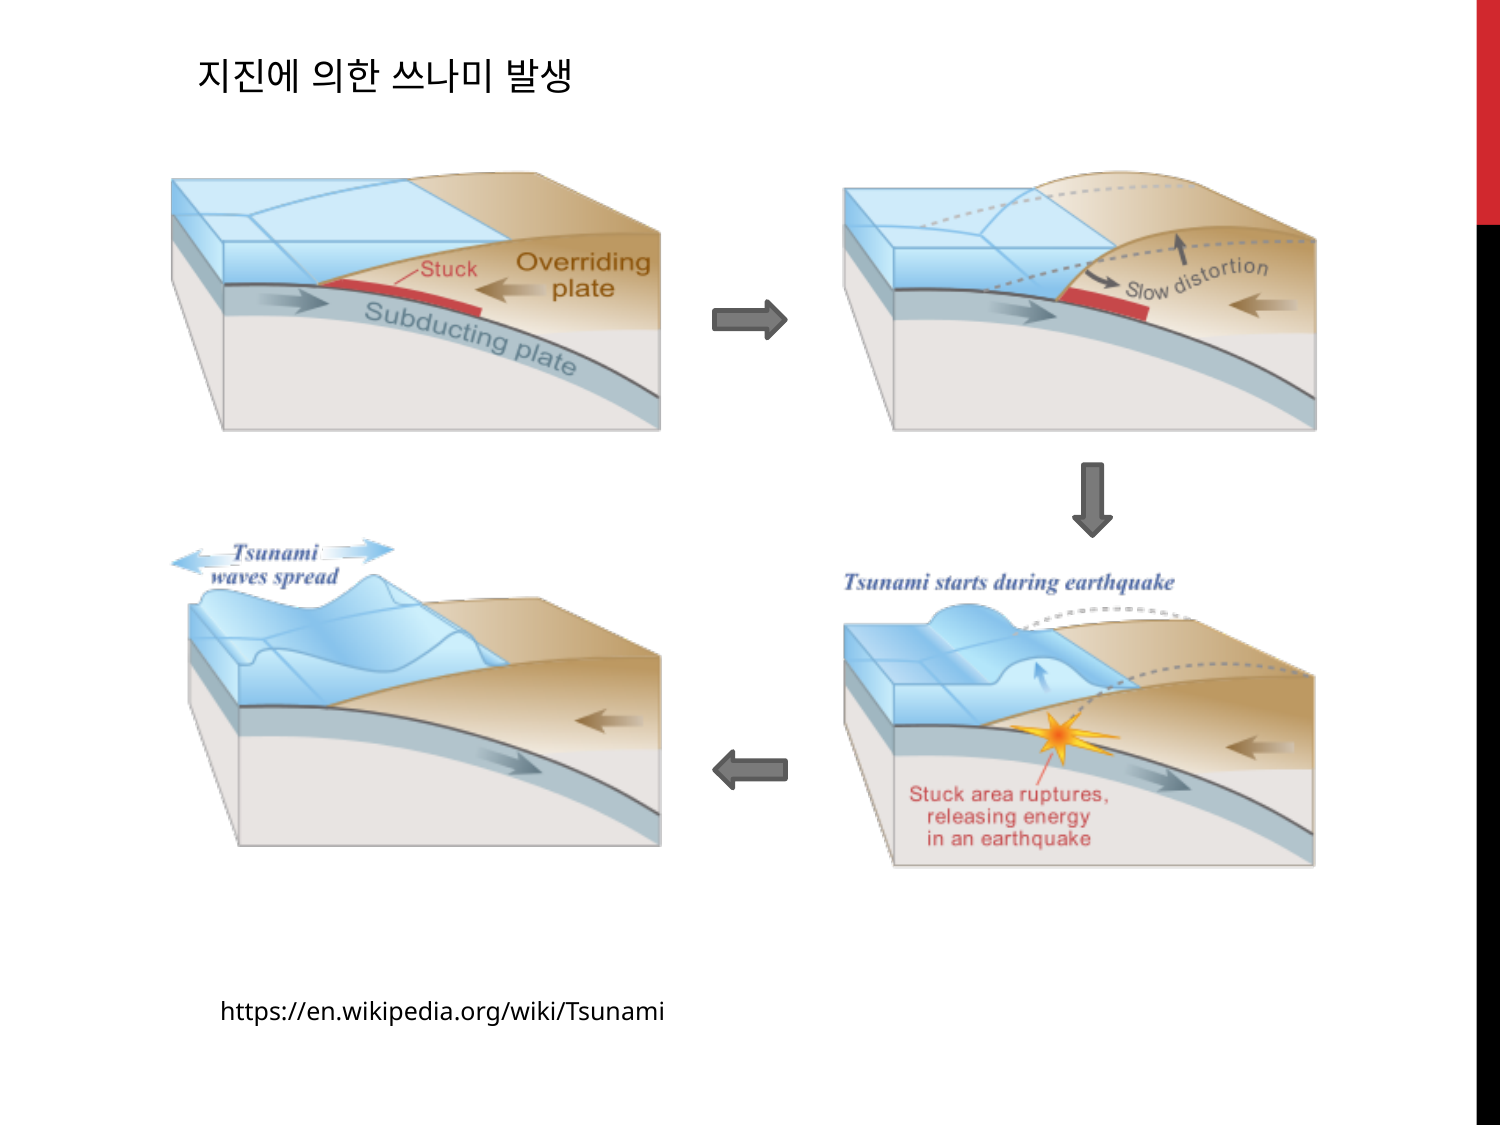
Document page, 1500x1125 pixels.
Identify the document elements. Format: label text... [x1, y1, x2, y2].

picture [158, 526, 673, 859]
text_box [1072, 462, 1113, 538]
picture [832, 160, 1329, 443]
text_box https://en.wikipedia.org/wiki/Tsunami [205, 987, 681, 1033]
text_box 지진에 의한 쓰나미 발생 [183, 45, 590, 106]
text_box [712, 299, 788, 341]
picture [158, 160, 673, 443]
picture [832, 561, 1329, 880]
text_box [712, 749, 788, 791]
